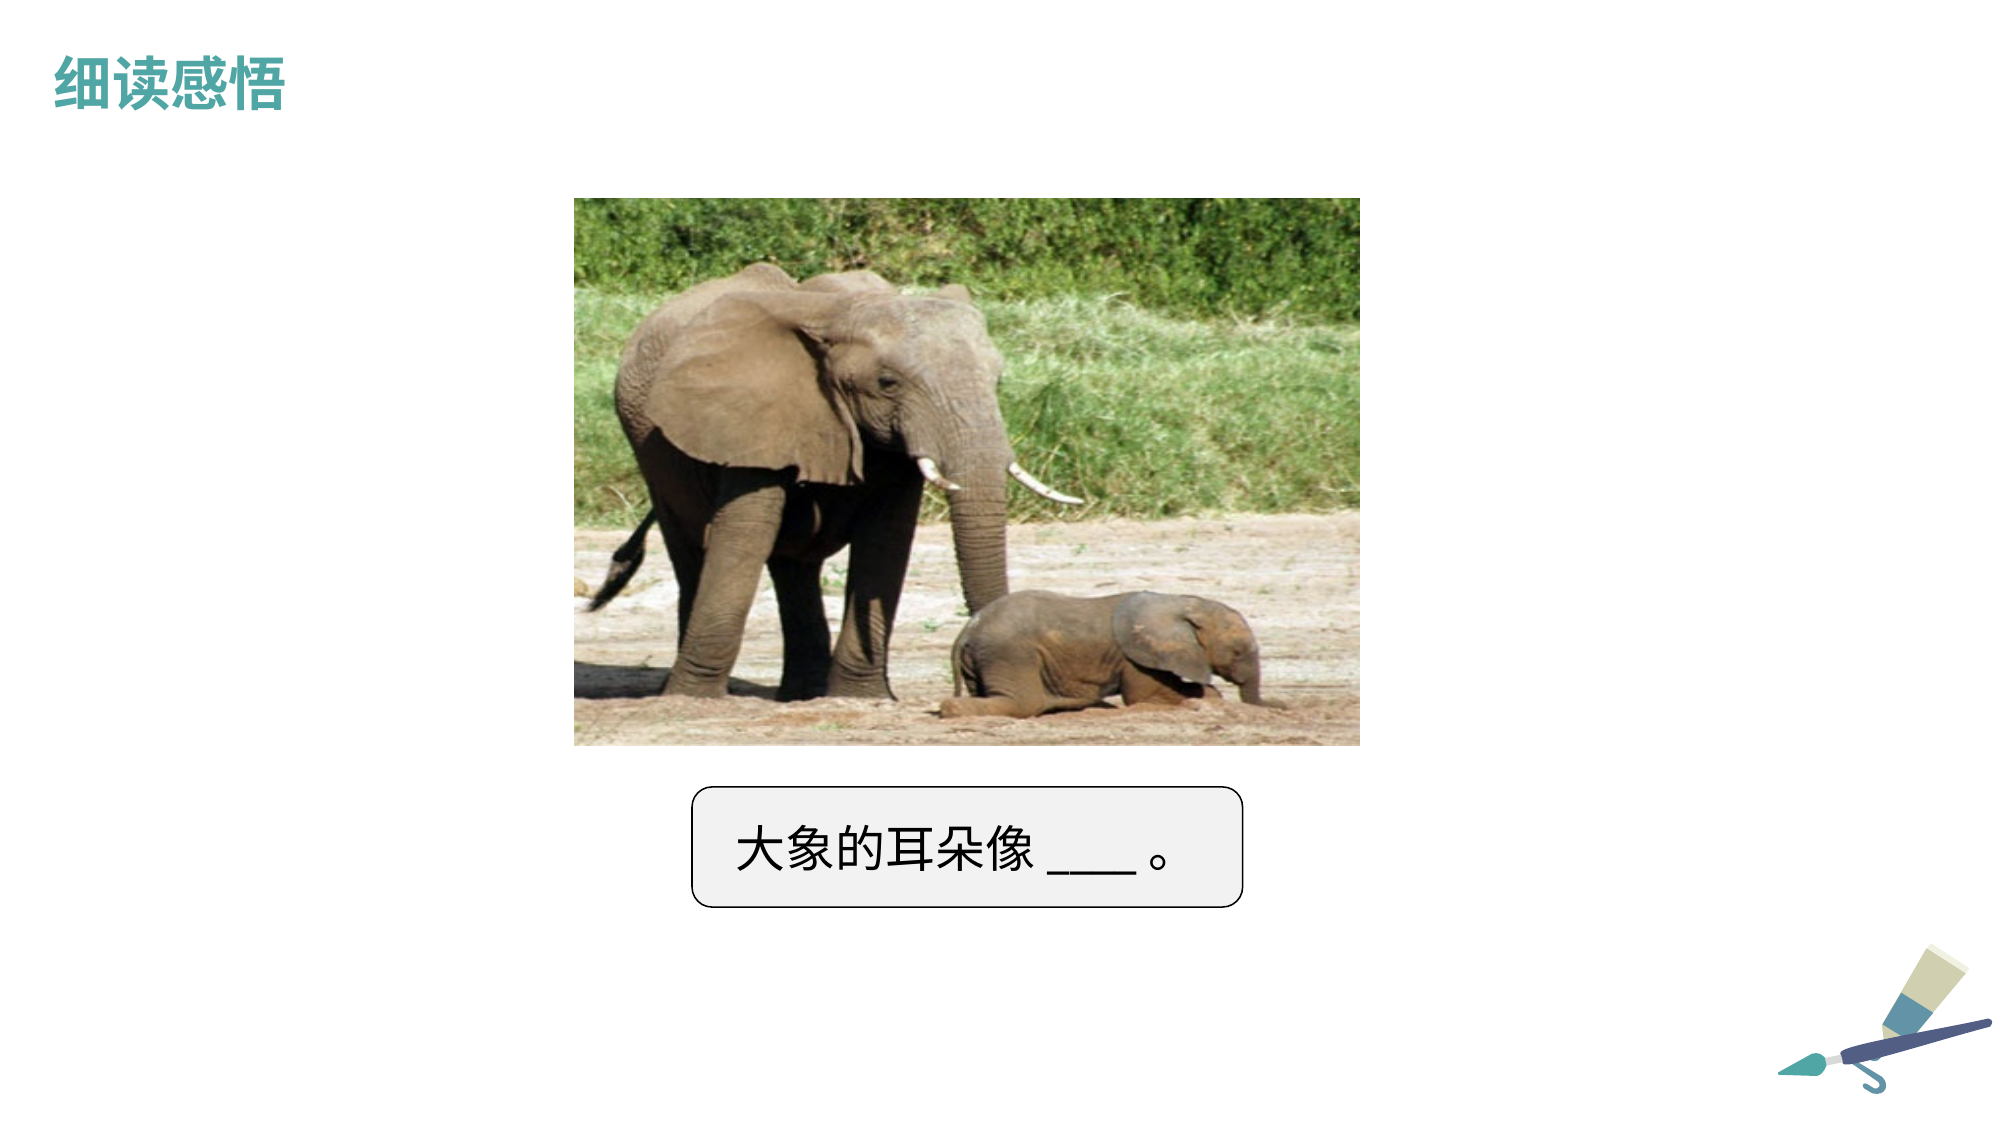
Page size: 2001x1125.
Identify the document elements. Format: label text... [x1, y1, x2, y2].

picture [574, 198, 1361, 746]
text_box 细读感悟 [39, 39, 476, 125]
text_box 大象的耳朵像____。 [692, 786, 1243, 908]
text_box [1811, 945, 1974, 1125]
